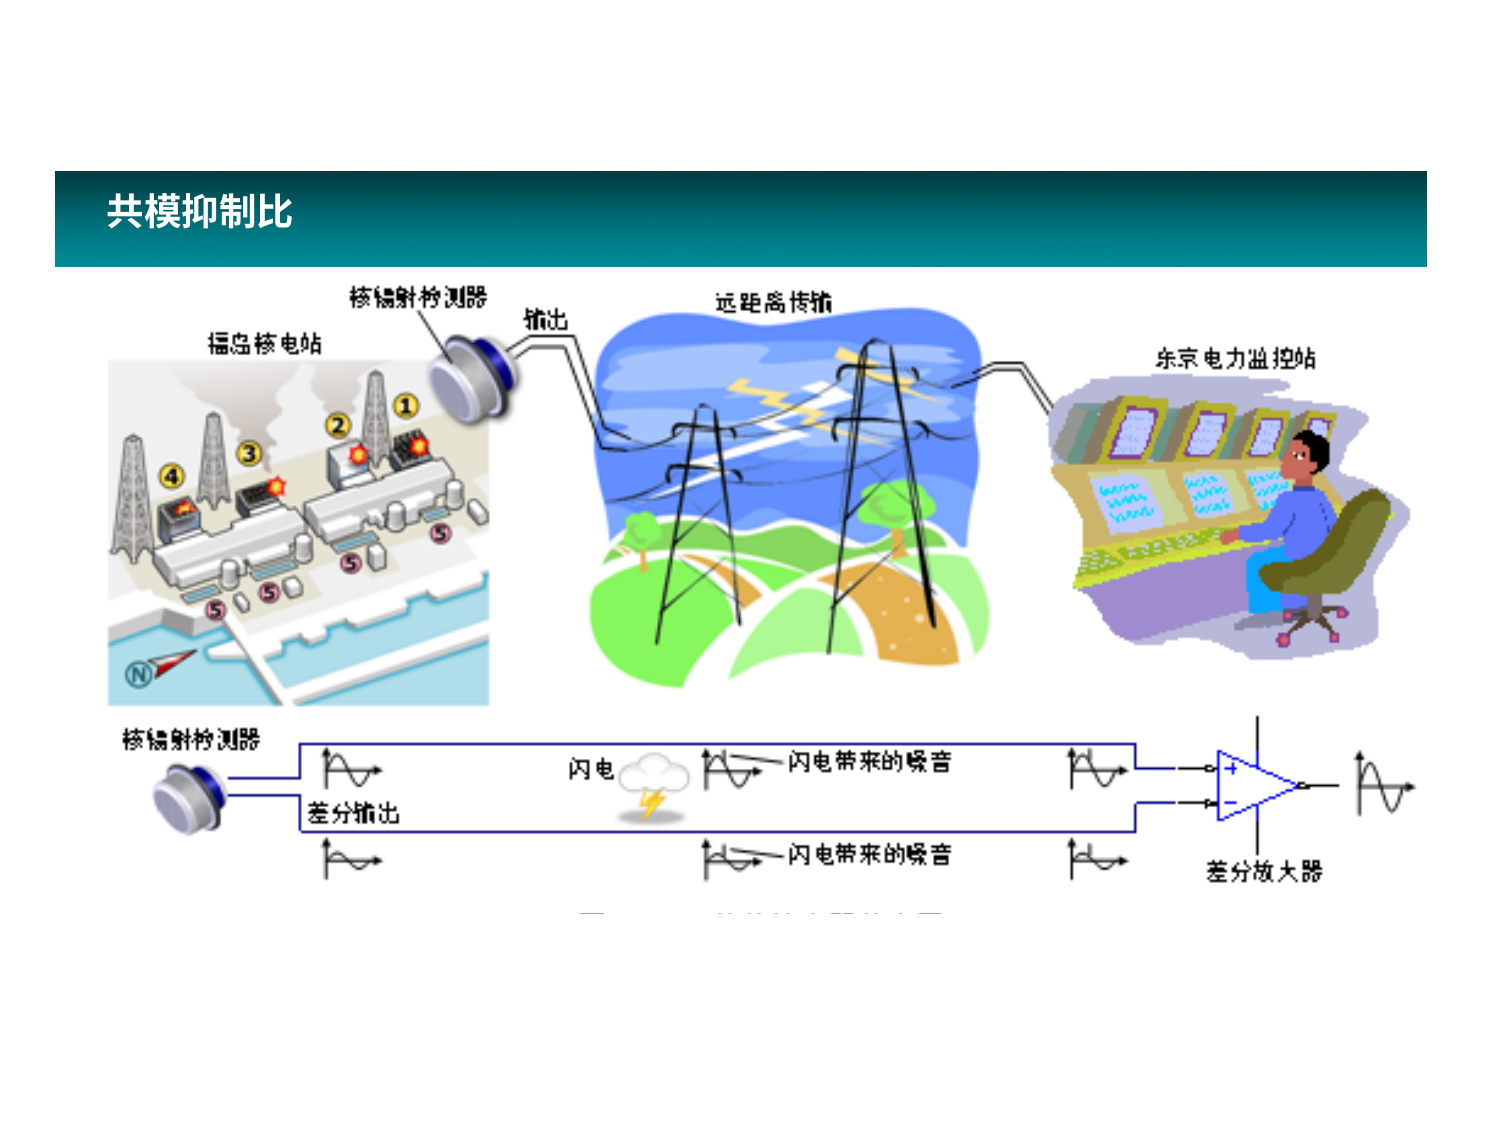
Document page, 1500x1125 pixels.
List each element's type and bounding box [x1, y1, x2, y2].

picture [55, 170, 1428, 267]
picture [82, 272, 1423, 915]
